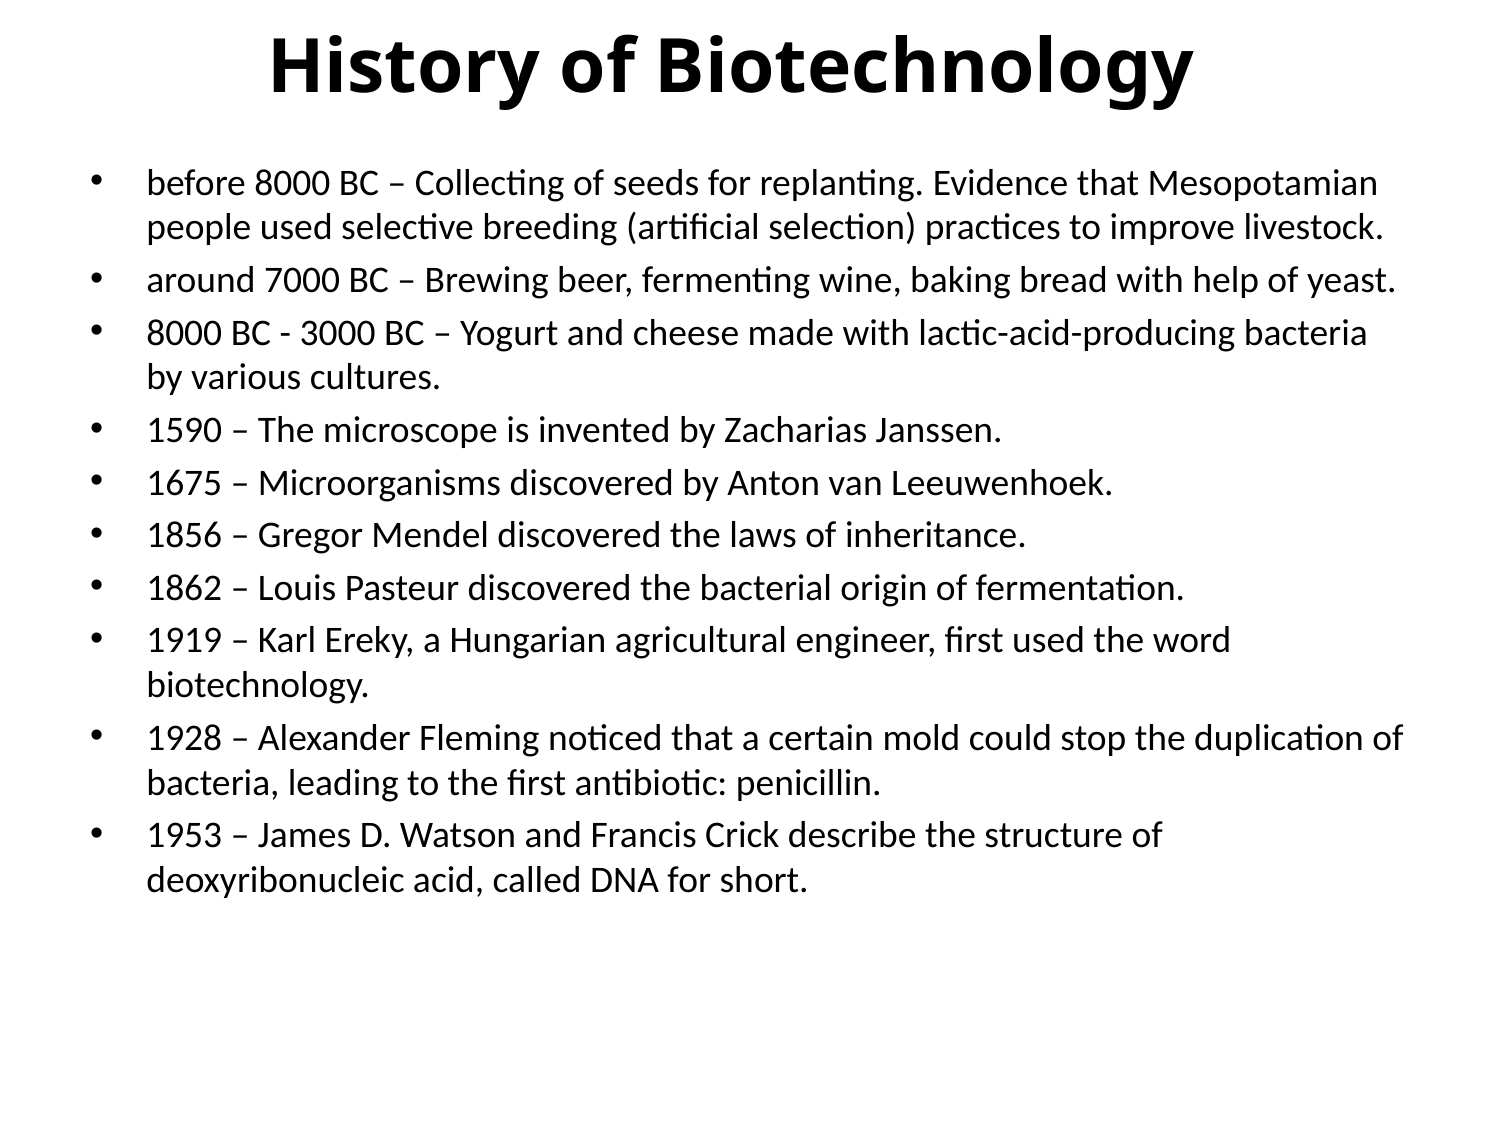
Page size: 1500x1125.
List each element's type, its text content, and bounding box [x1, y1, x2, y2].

list before 8000 BC – Collecting of seeds for replanting. Evidence that Mesopotamian people used selective breeding (artificial selection) practices to improve livestock. around 7000 BC – Brewing beer, fermenting wine, baking bread with help of yeast. 8000 BC - 3000 BC – Yogurt and cheese made with lactic-acid-producing bacteria by various cultures. 1590 – The microscope is invented by Zacharias Janssen. 1675 – Microorganisms discovered by Anton van Leeuwenhoek. 1856 – Gregor Mendel discovered the laws of inheritance. 1862 – Louis Pasteur discovered the bacterial origin of fermentation. 1919 – Karl Ereky, a Hungarian agricultural engineer, first used the word biotechnology. 1928 – Alexander Fleming noticed that a certain mold could stop the duplication of bacteria, leading to the first antibiotic: penicillin. 1953 – James D. Watson and Francis Crick describe the structure of deoxyribonucleic acid, called DNA for short. [74, 149, 1426, 1013]
title History of Biotechnology [62, 12, 1401, 113]
